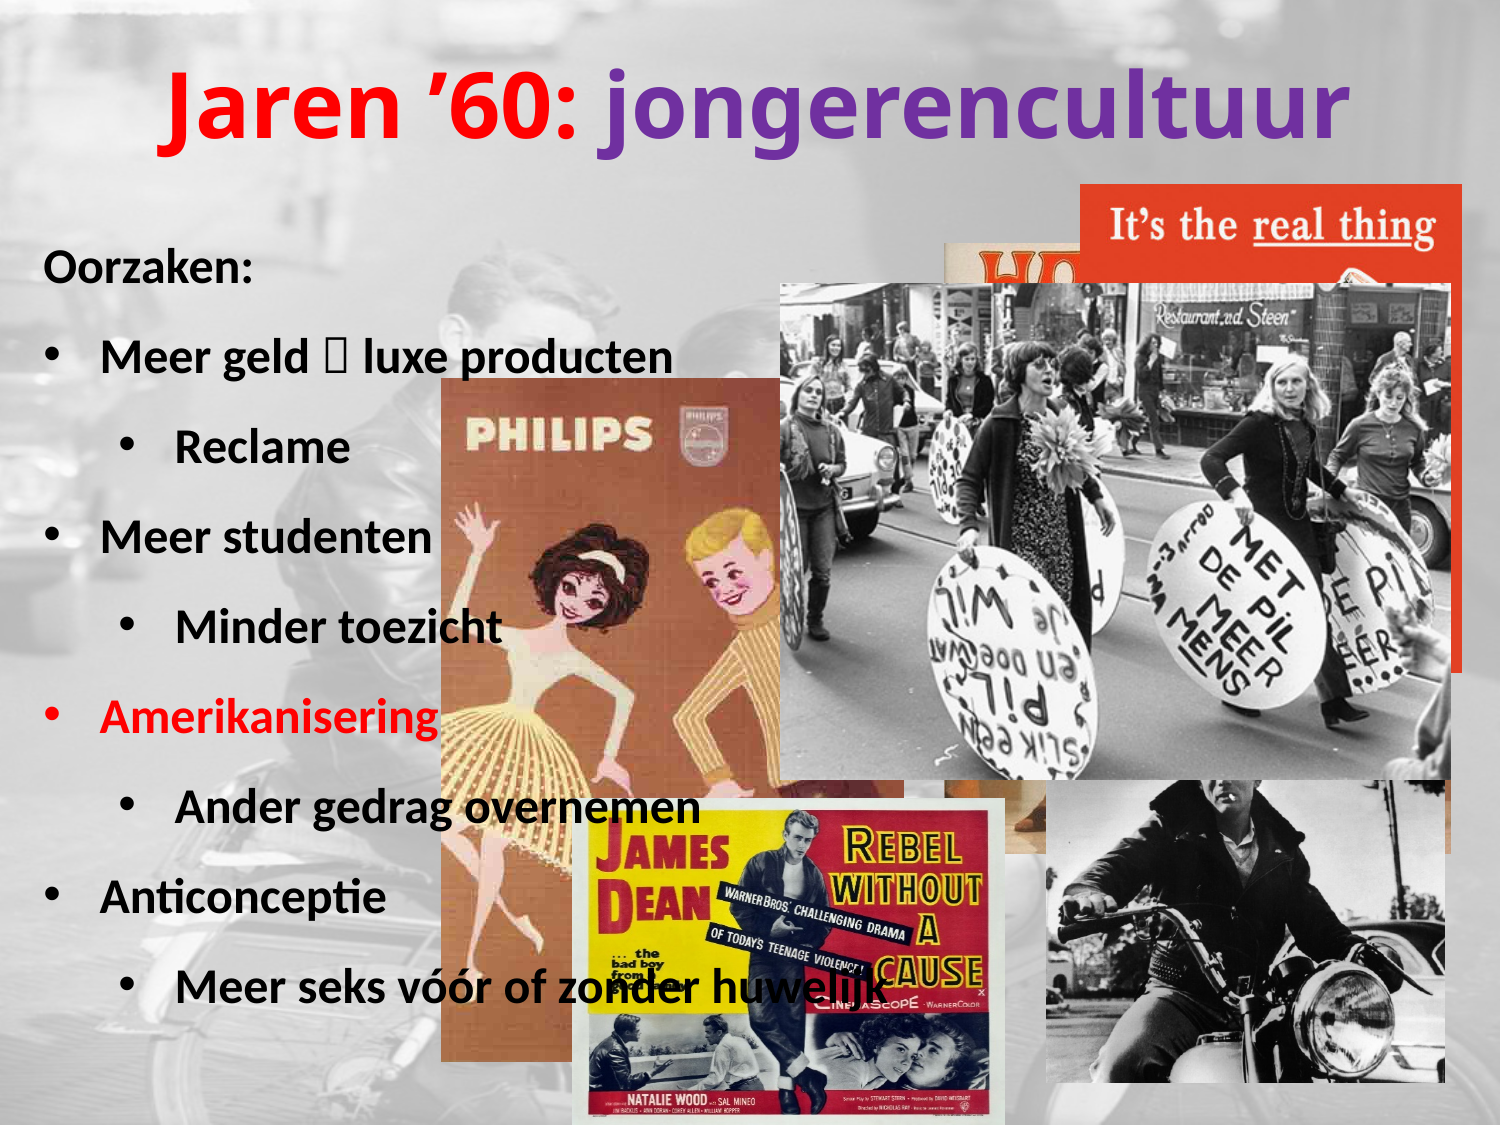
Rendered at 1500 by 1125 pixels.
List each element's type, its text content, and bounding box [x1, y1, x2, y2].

text_box Oorzaken: Meer geld  luxe producten Reclame Meer studenten Minder toezicht Amerikanisering Ander gedrag overnemen Anticonceptie Meer seks vóór of zonder huwelijk [28, 196, 904, 1021]
title Jaren ’60: jongerencultuur [53, 7, 1465, 197]
picture [441, 184, 1462, 1125]
